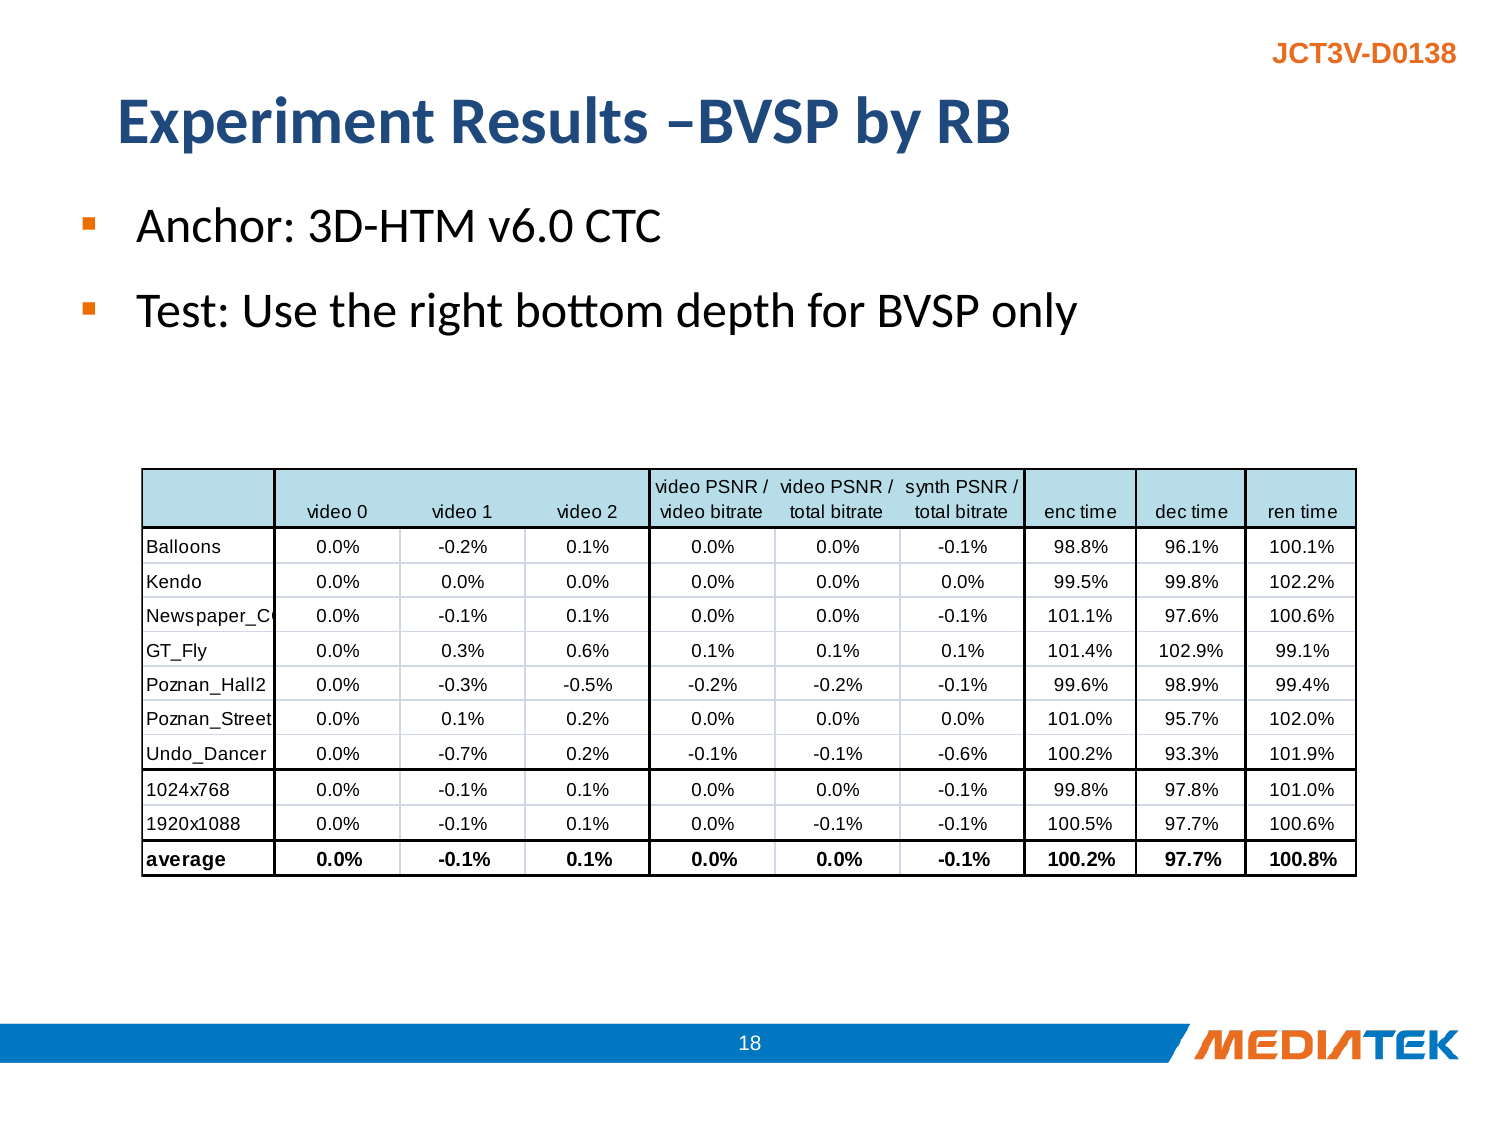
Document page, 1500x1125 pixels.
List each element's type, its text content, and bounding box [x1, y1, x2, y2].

title Experiment Results –BVSP by RB [101, 62, 1425, 172]
picture [0, 1023, 711, 1063]
slide_number 17 [711, 1022, 789, 1090]
picture [141, 467, 1359, 878]
list Anchor: 3D-HTM v6.0 CTC Test: Use the right bottom depth for BVSP only [64, 184, 1387, 935]
picture [789, 1023, 1459, 1063]
